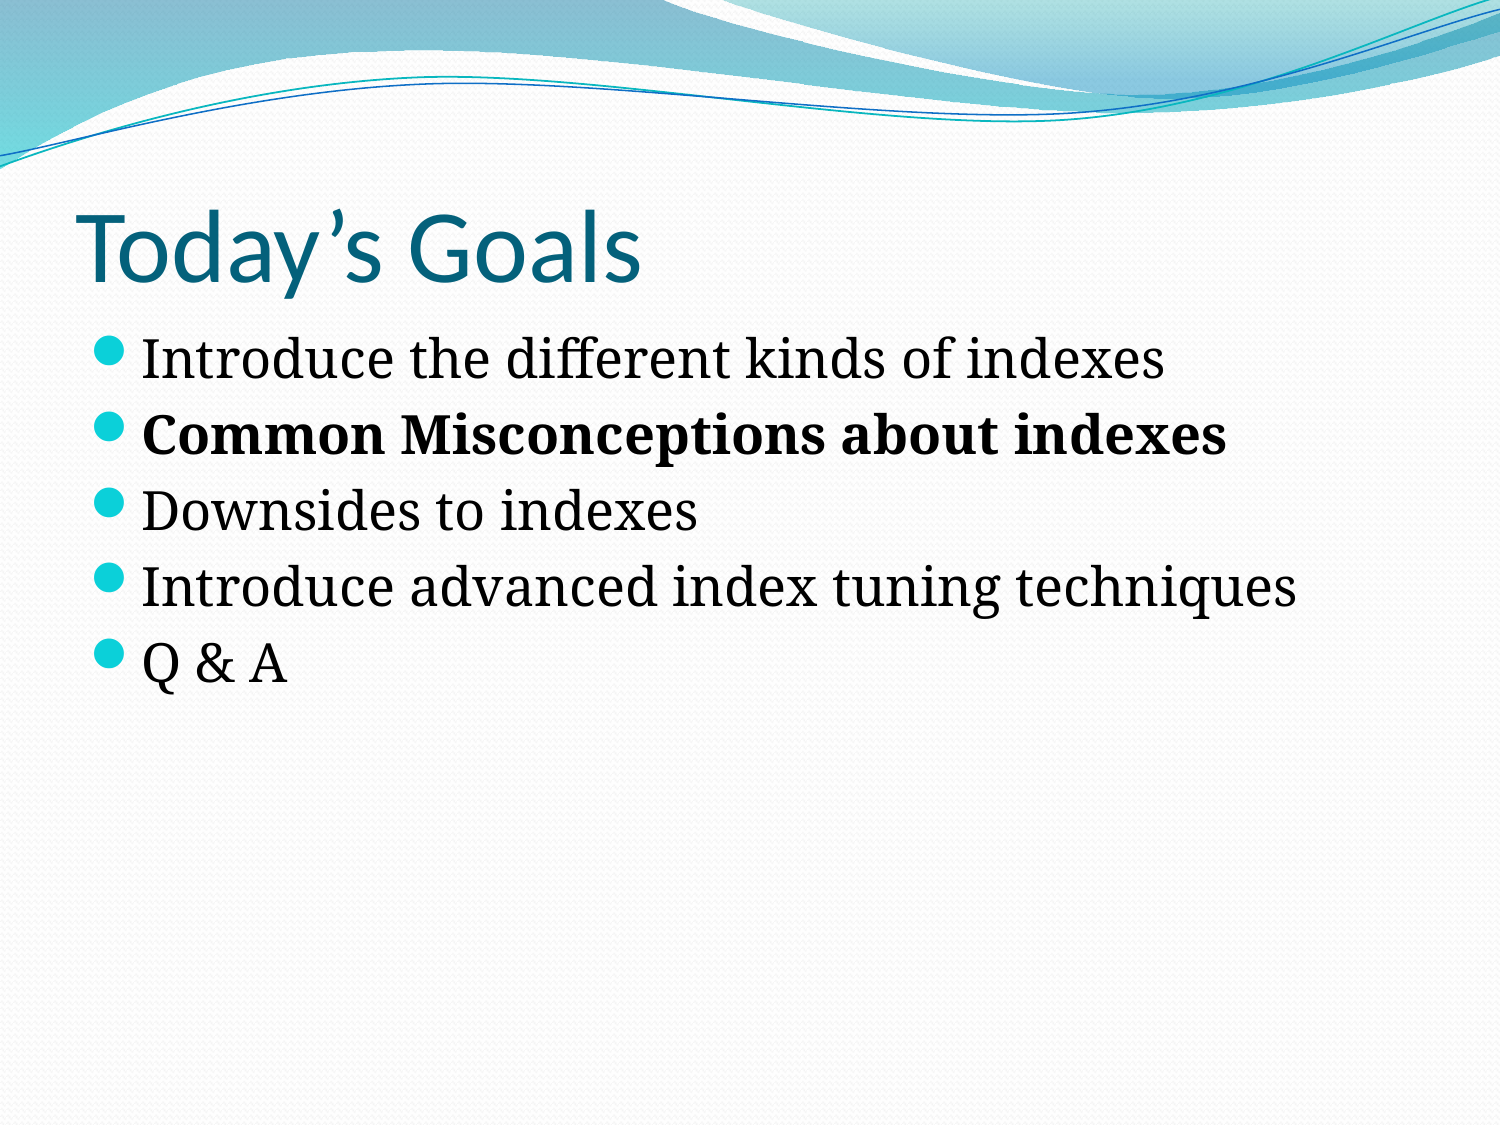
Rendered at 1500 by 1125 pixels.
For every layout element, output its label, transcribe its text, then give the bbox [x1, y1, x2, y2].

title Today’s Goals [75, 115, 1425, 303]
list Introduce the different kinds of indexes Common Misconceptions about indexes Downsides to indexes Introduce advanced index tuning techniques Q & A [75, 317, 1425, 1038]
